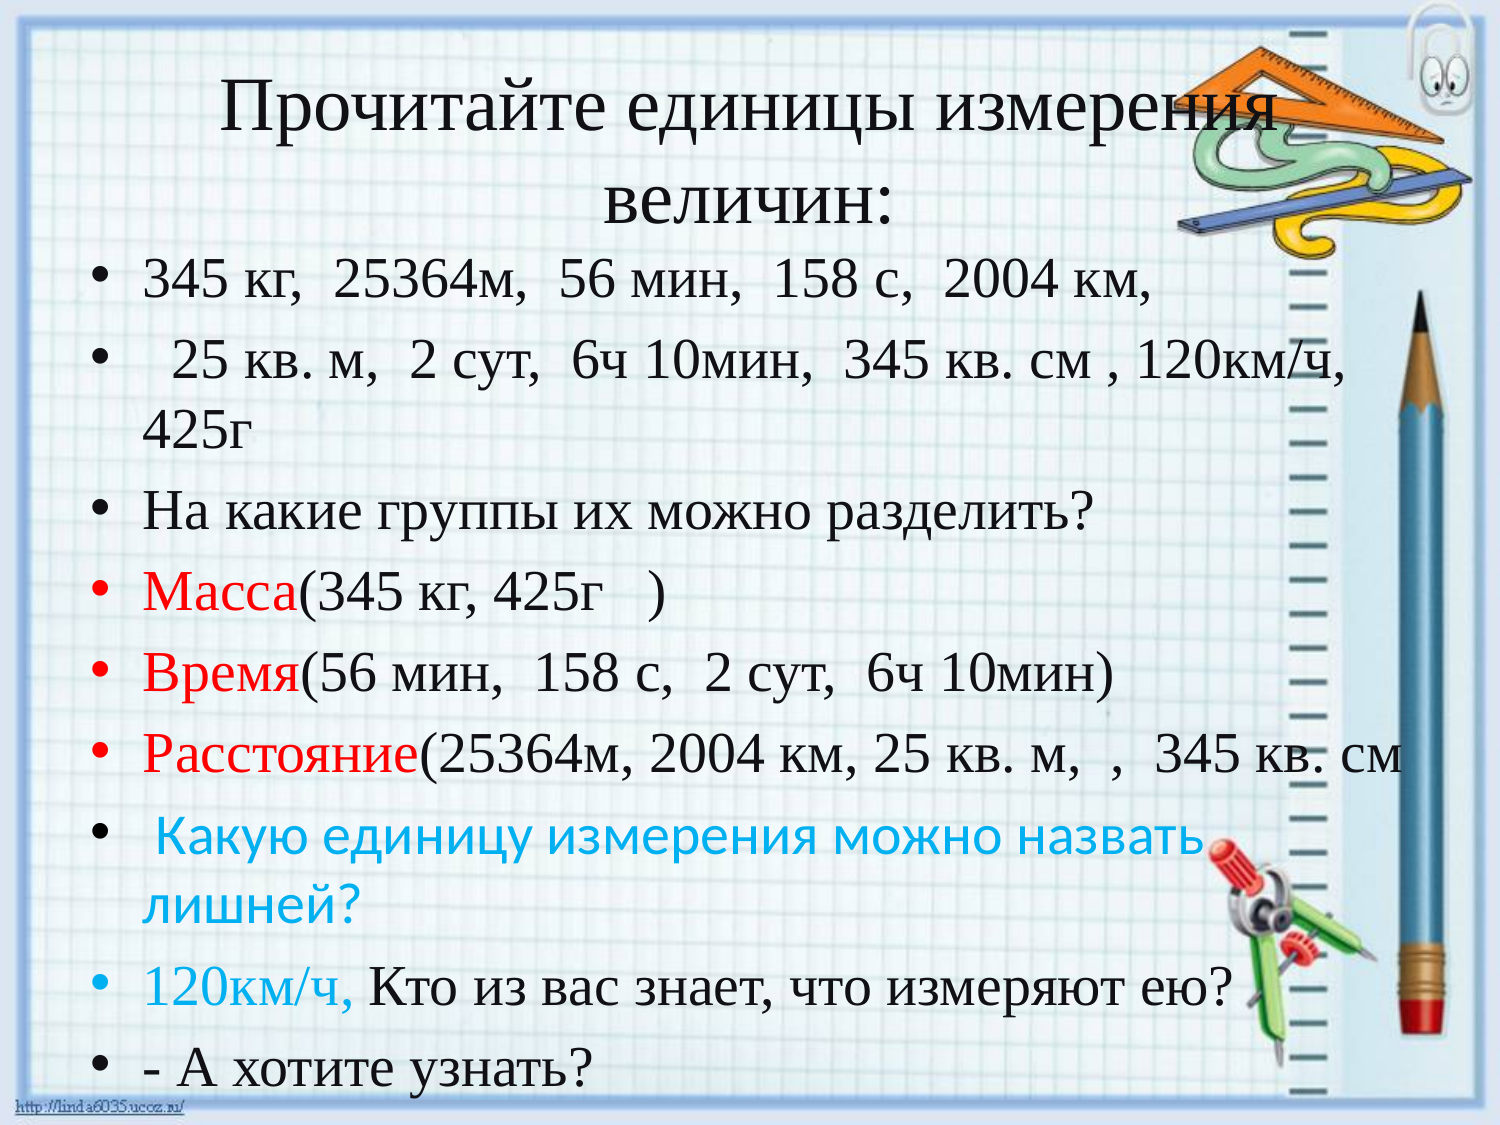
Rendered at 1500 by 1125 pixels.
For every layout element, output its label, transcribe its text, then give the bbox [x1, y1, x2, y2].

title Прочитайте единицы измерения величин: [75, 45, 1425, 231]
picture [0, 0, 1500, 1125]
list 345 кг, 25364м, 56 мин, 158 с, 2004 км, 25 кв. м, 2 сут, 6ч 10мин, 345 кв. см , 120км/ч, 425г На какие группы их можно разделить? Масса(345 кг, 425г ) Время(56 мин, 158 с, 2 сут, 6ч 10мин) Расстояние(25364м, 2004 км, 25 кв. м, , 345 кв. см Какую единицу измерения можно назвать лишней? 120км/ч, Кто из вас знает, что измеряют ею? - А хотите узнать? [75, 231, 1425, 1125]
